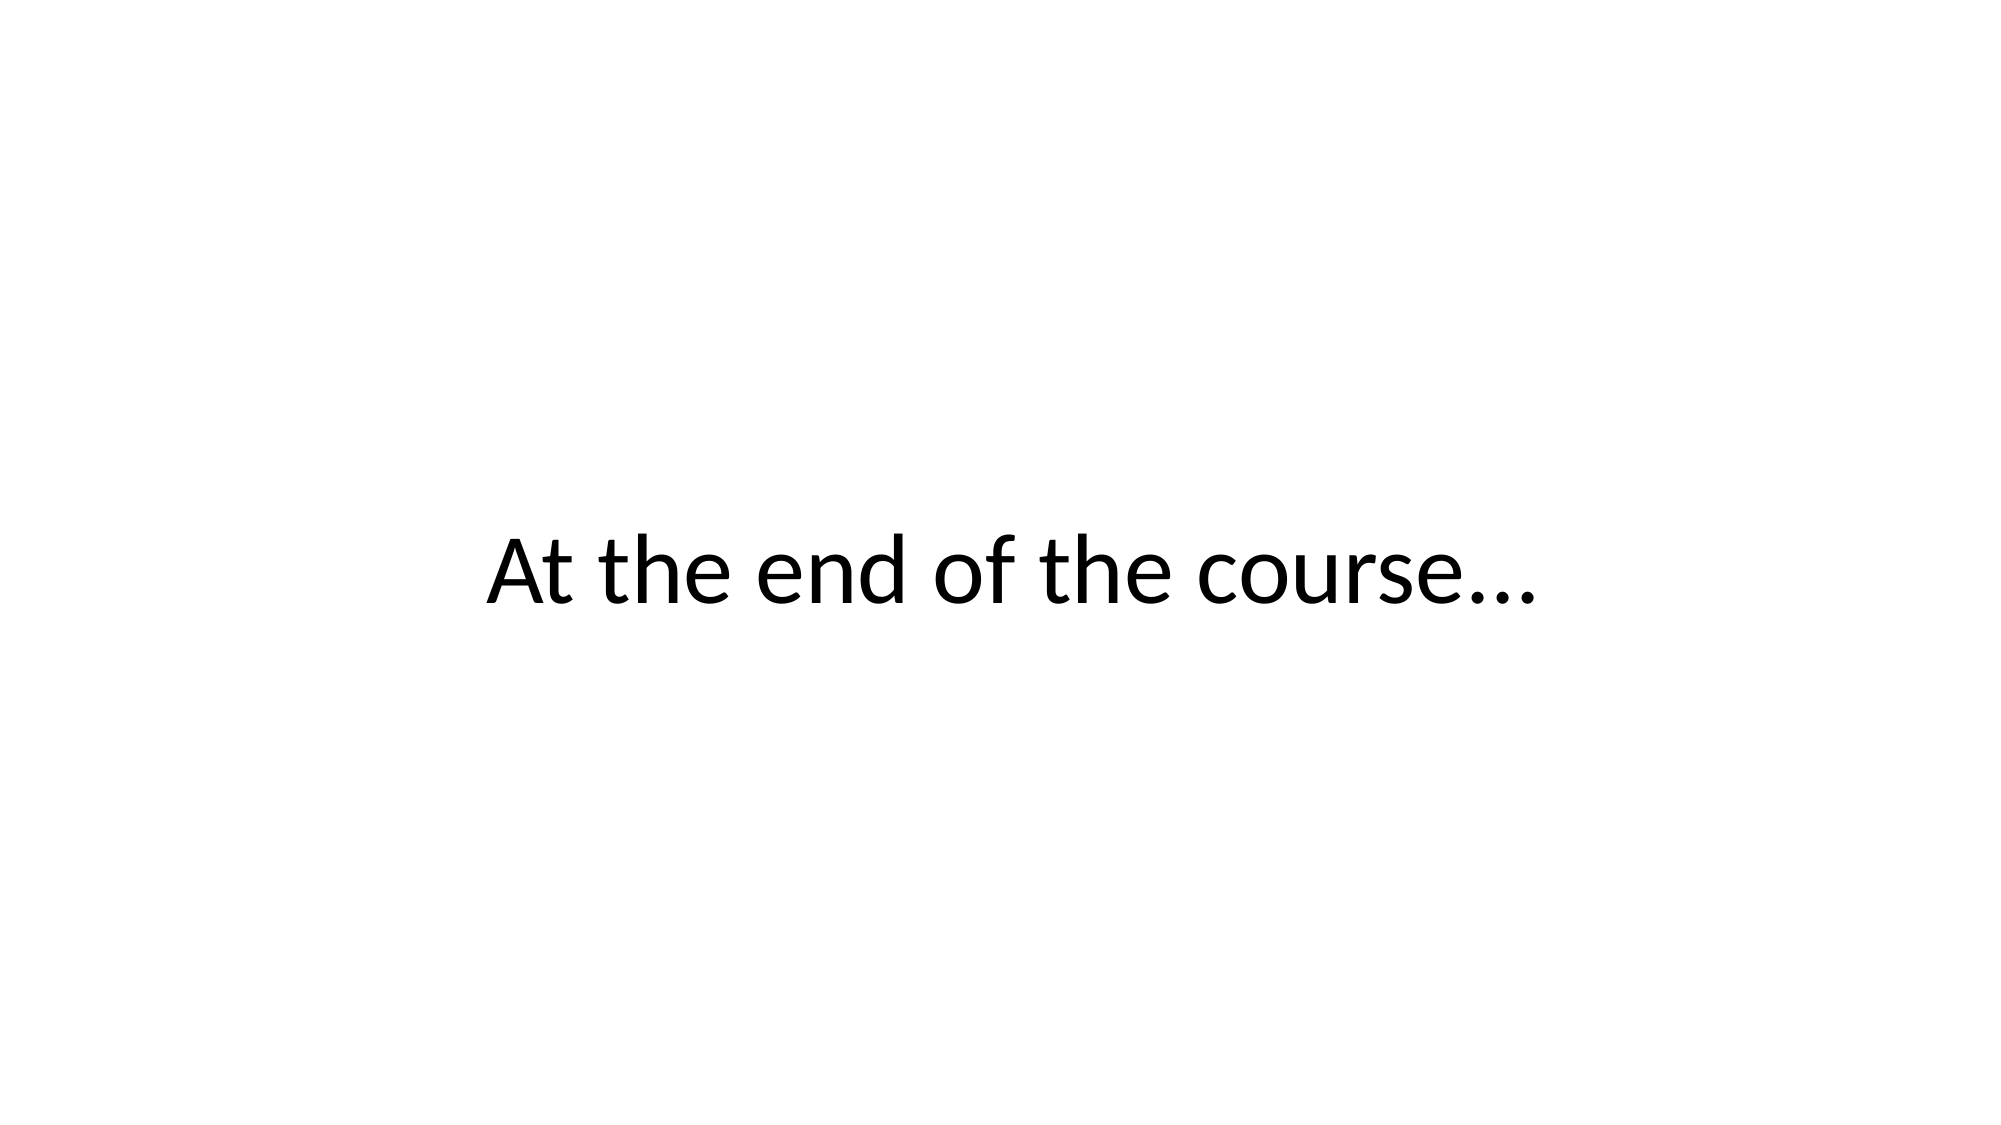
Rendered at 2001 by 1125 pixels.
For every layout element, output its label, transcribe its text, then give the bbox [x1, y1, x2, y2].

list At the end of the course... [151, 509, 1877, 1090]
